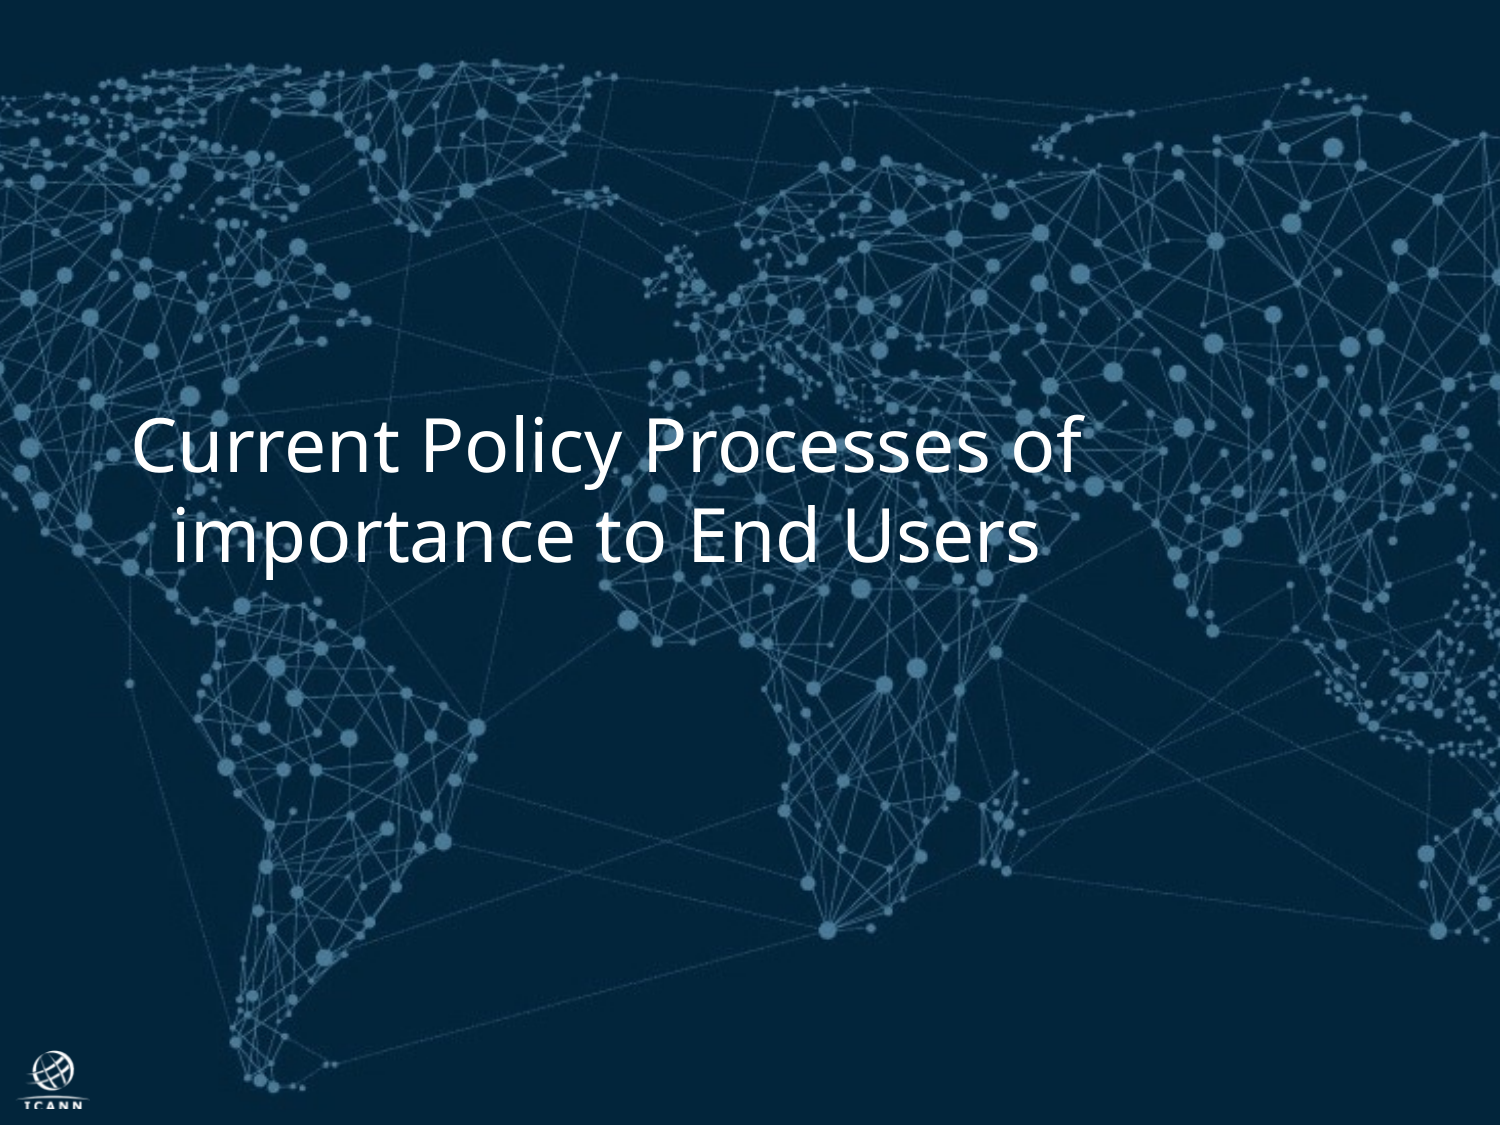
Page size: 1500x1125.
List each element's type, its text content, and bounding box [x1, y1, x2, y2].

picture [0, 0, 1500, 1125]
list Current Policy Processes of importance to End Users [93, 389, 1120, 674]
